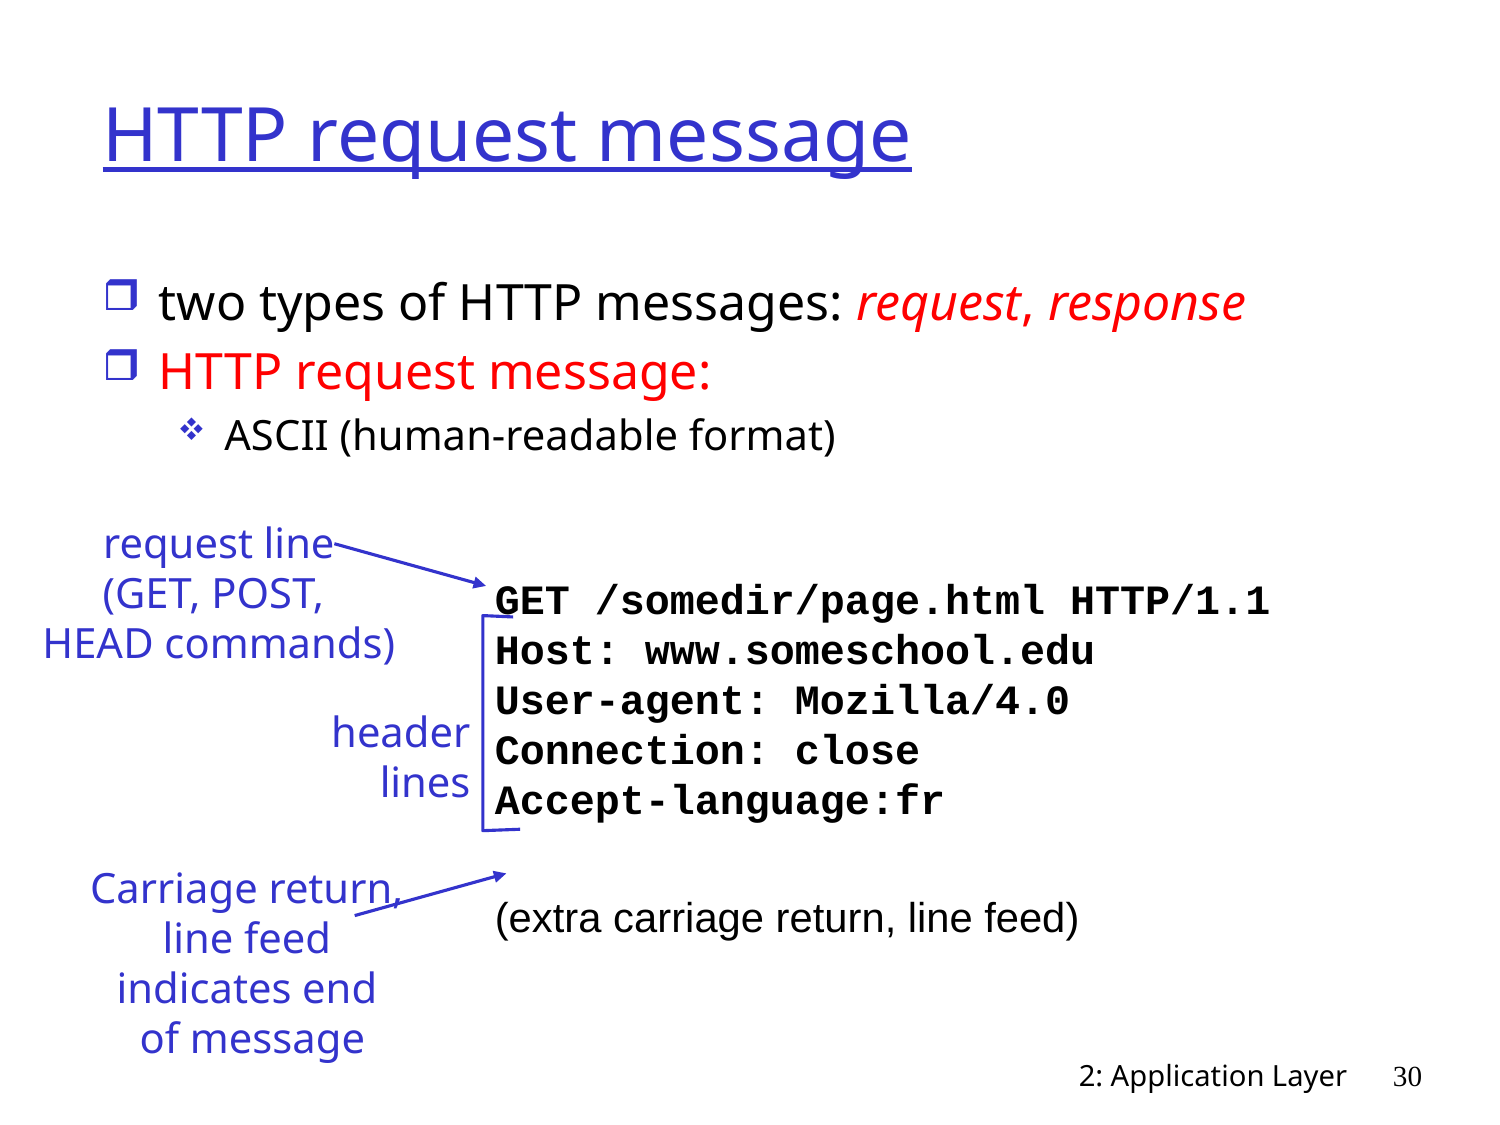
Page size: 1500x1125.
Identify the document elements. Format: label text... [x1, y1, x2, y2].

slide_number 30 [1362, 1049, 1438, 1125]
title HTTP request message [87, 37, 1363, 226]
text_box header lines [316, 698, 486, 813]
list two types of HTTP messages: request, response HTTP request message: ASCII (human-readable format) [87, 262, 1363, 1026]
text_box GET /somedir/page.html HTTP/1.1 Host: www.someschool.edu User-agent: Mozilla/4.0 Connection: close Accept-language:fr (extra carriage return, line feed) [479, 565, 1285, 950]
footer 2: Application Layer [887, 1049, 1362, 1125]
text_box [430, 870, 507, 895]
text_box [482, 615, 521, 831]
text_box [334, 543, 486, 589]
text_box Carriage return, line feed indicates end of message [75, 854, 430, 1070]
text_box request line (GET, POST, HEAD commands) [27, 509, 410, 674]
